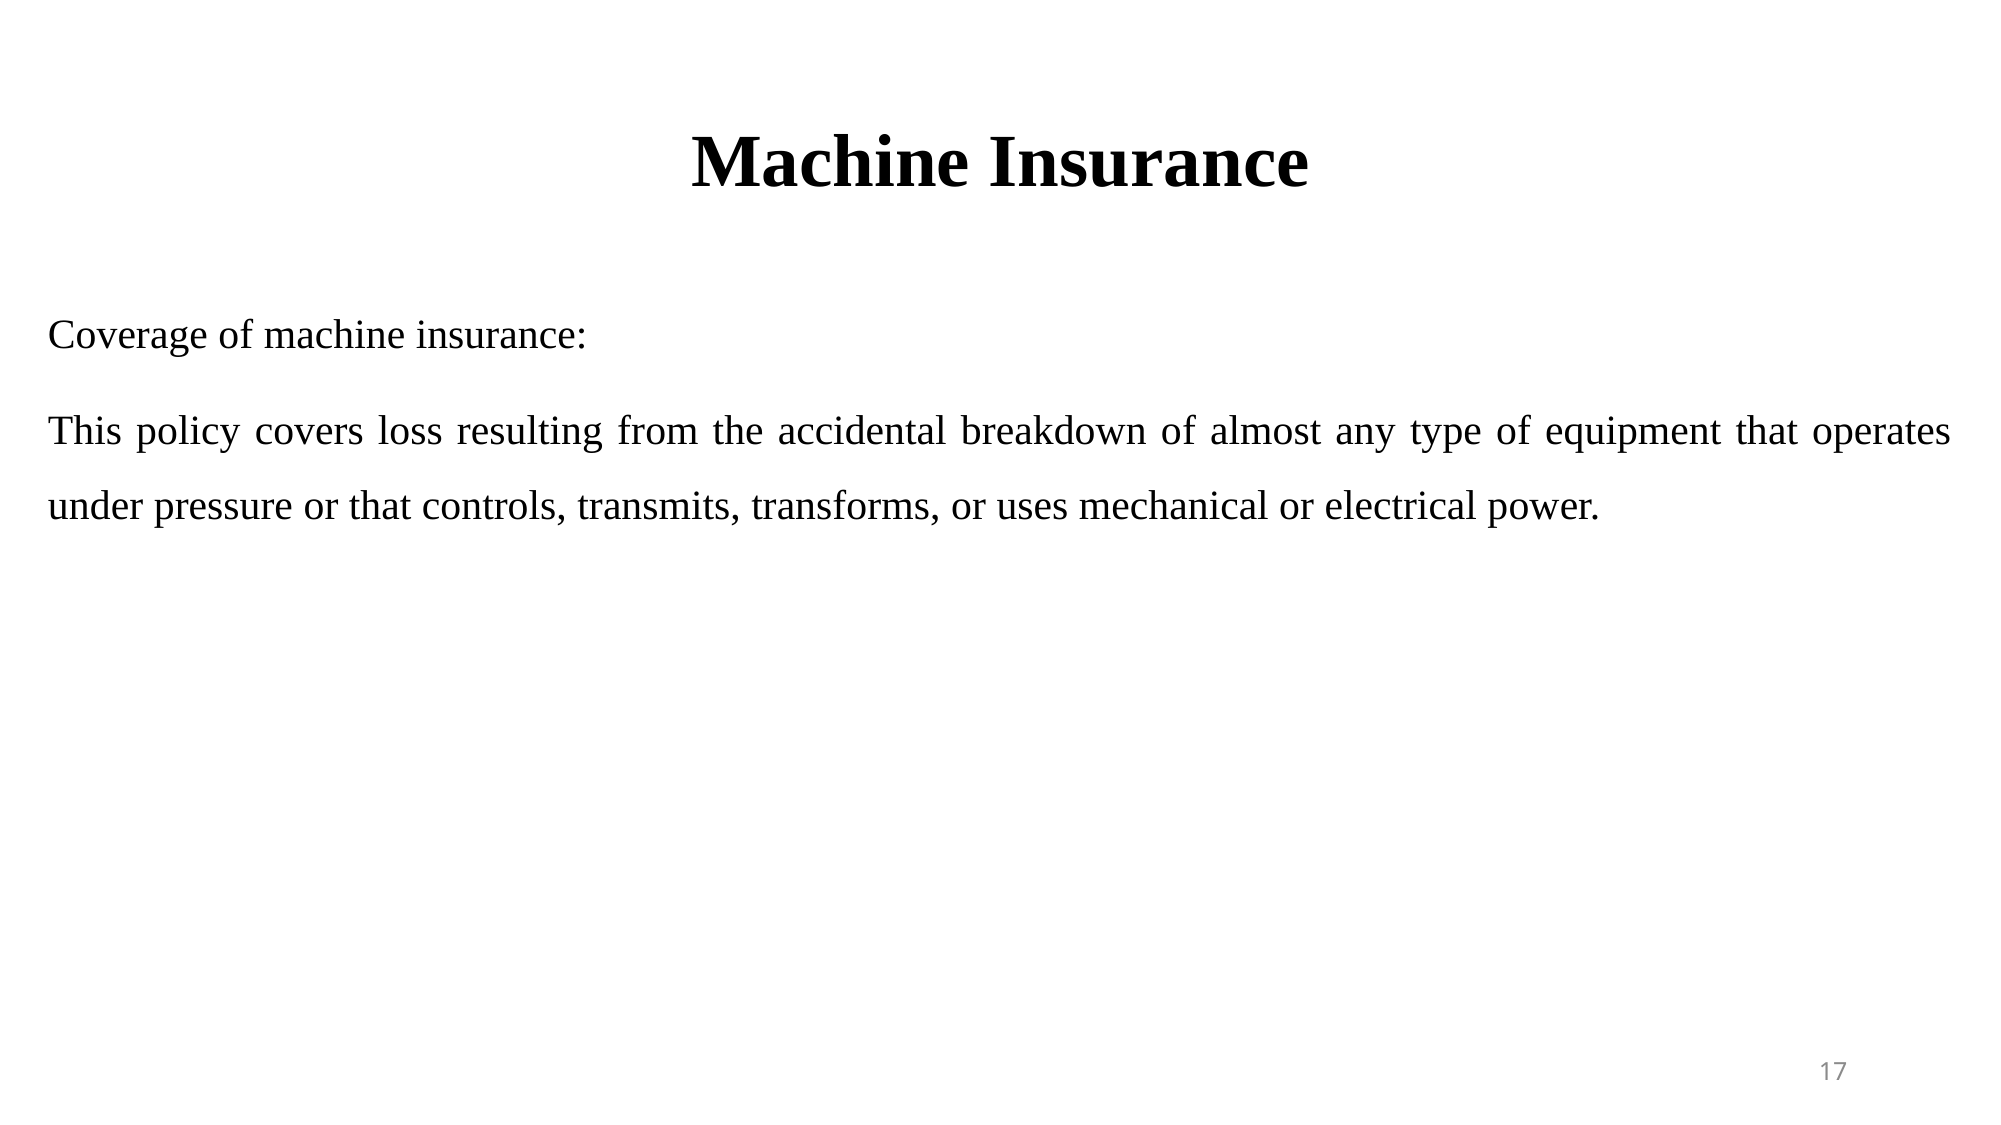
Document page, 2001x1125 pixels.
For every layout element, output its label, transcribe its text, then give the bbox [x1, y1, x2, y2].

slide_number 17 [1412, 1042, 1863, 1103]
list Coverage of machine insurance: This policy covers loss resulting from the accidental breakdown of almost any type of equipment that operates under pressure or that controls, transmits, transforms, or uses mechanical or electrical power. [32, 274, 1969, 927]
title Machine Insurance [32, 107, 1969, 218]
